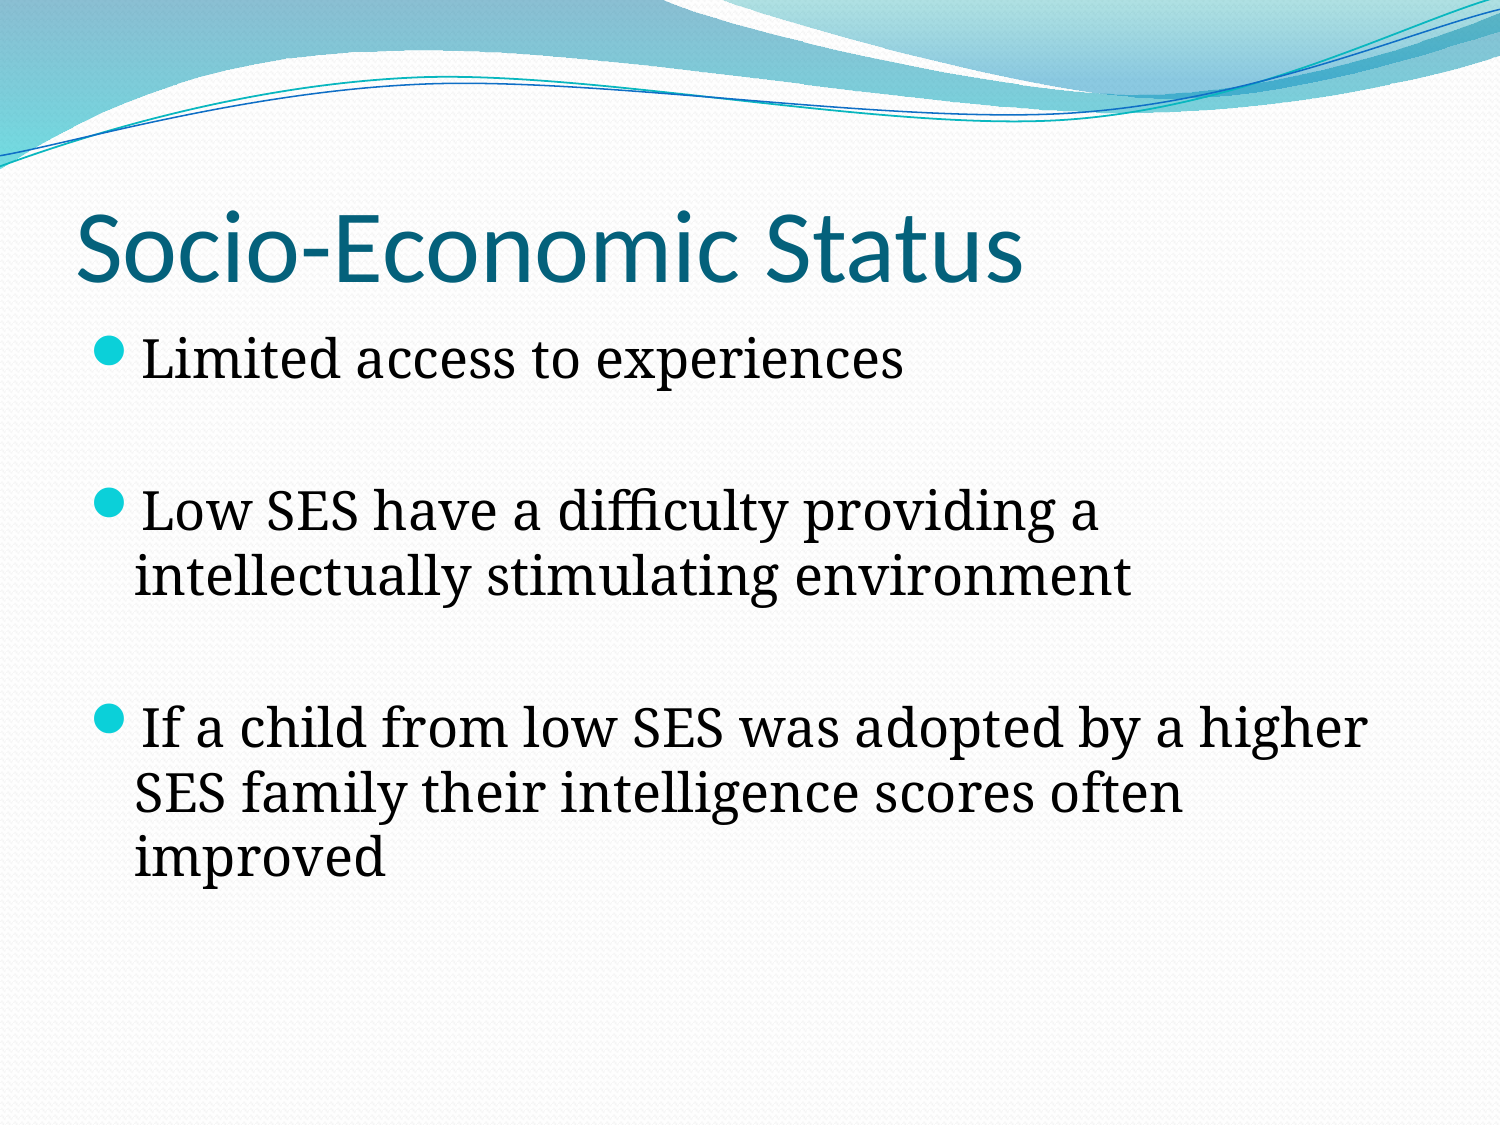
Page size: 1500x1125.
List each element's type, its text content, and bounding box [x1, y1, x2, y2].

list Limited access to experiences Low SES have a difficulty providing a intellectually stimulating environment If a child from low SES was adopted by a higher SES family their intelligence scores often improved [75, 317, 1425, 1038]
title Socio-Economic Status [75, 115, 1425, 303]
